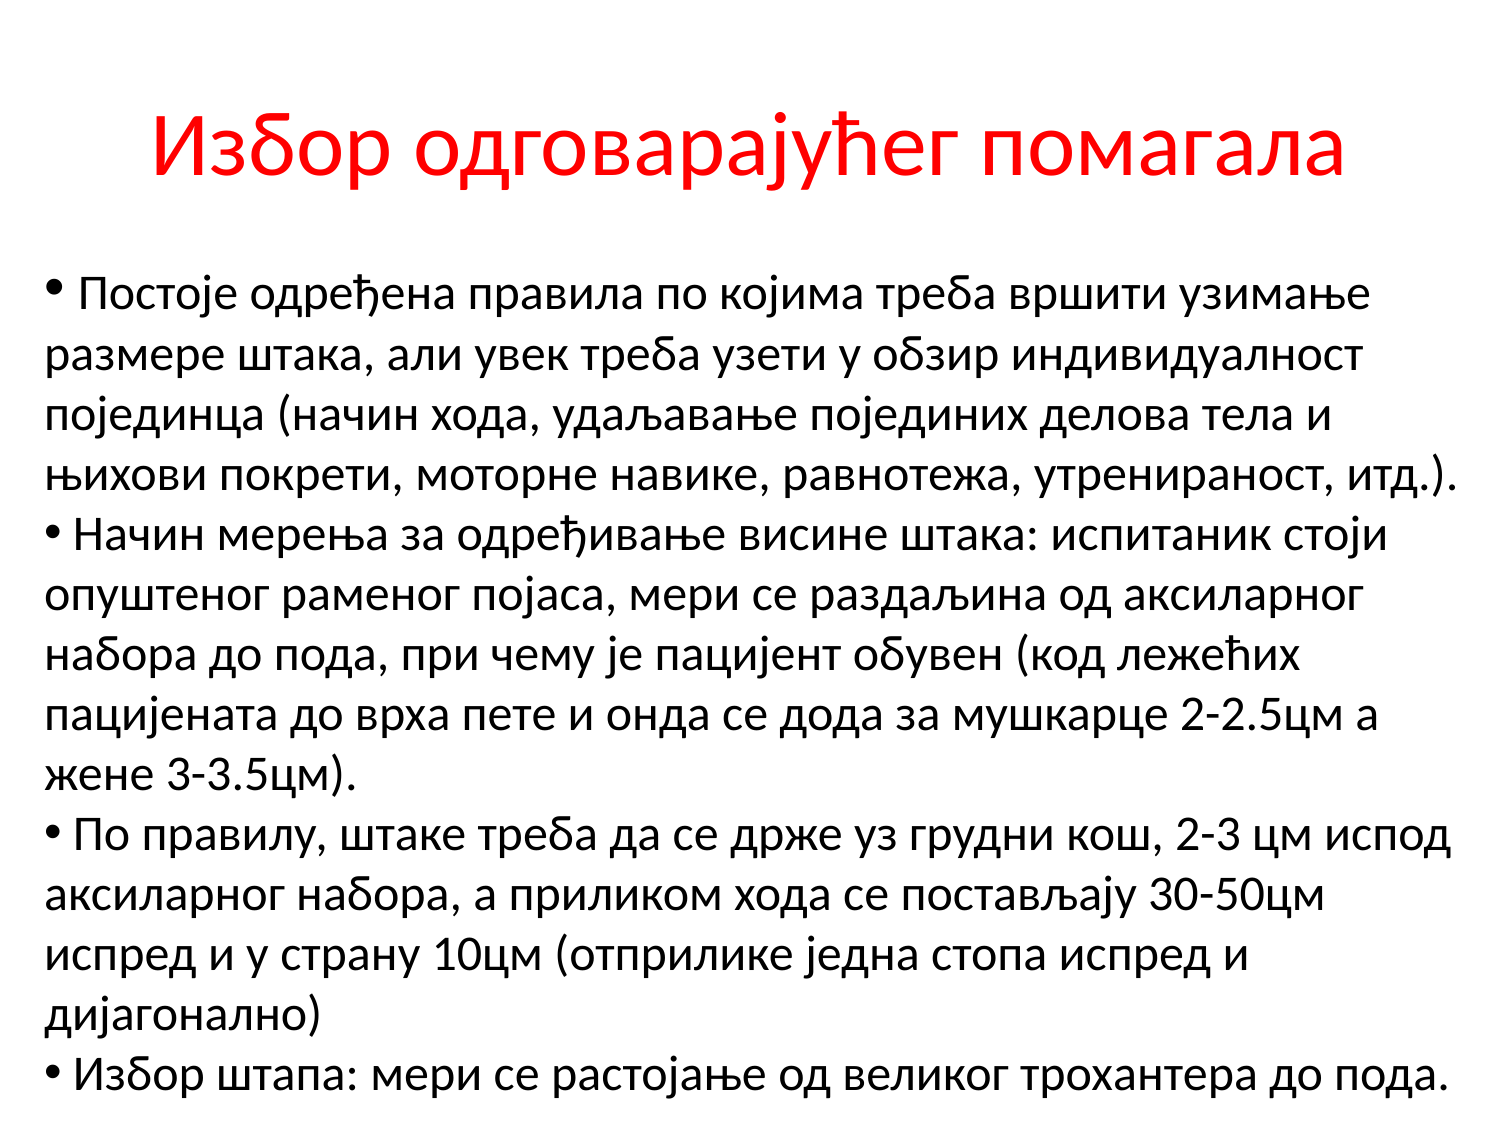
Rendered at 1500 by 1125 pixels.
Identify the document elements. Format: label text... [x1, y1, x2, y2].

title Избор одговарајућег помагала [75, 45, 1425, 233]
text_box Постоје одређена правила по којима треба вршити узимање размере штака, али увек треба узети у обзир индивидуалност појединца (начин хода, удаљавање појединих делова тела и њихови покрети, моторне навике, равнотежа, утренираност, итд.). Начин мерења за одређивање висине штака: испитаник стоји опуштеног раменог појаса, мери се раздаљина од аксиларног набора до пода, при чему је пацијент обувен (код лежећих пацијената до врха пете и онда се дода за мушкарце 2-2.5цм а жене 3-3.5цм). По правилу, штаке треба да се држе уз грудни кош, 2-3 цм испод аксиларног набора, а приликом хода се постављају 30-50цм испред и у страну 10цм (отприлике једна стопа испред и дијагонално) Избор штапа: мери се растојање од великог трохантера до пода. [29, 243, 1500, 1109]
